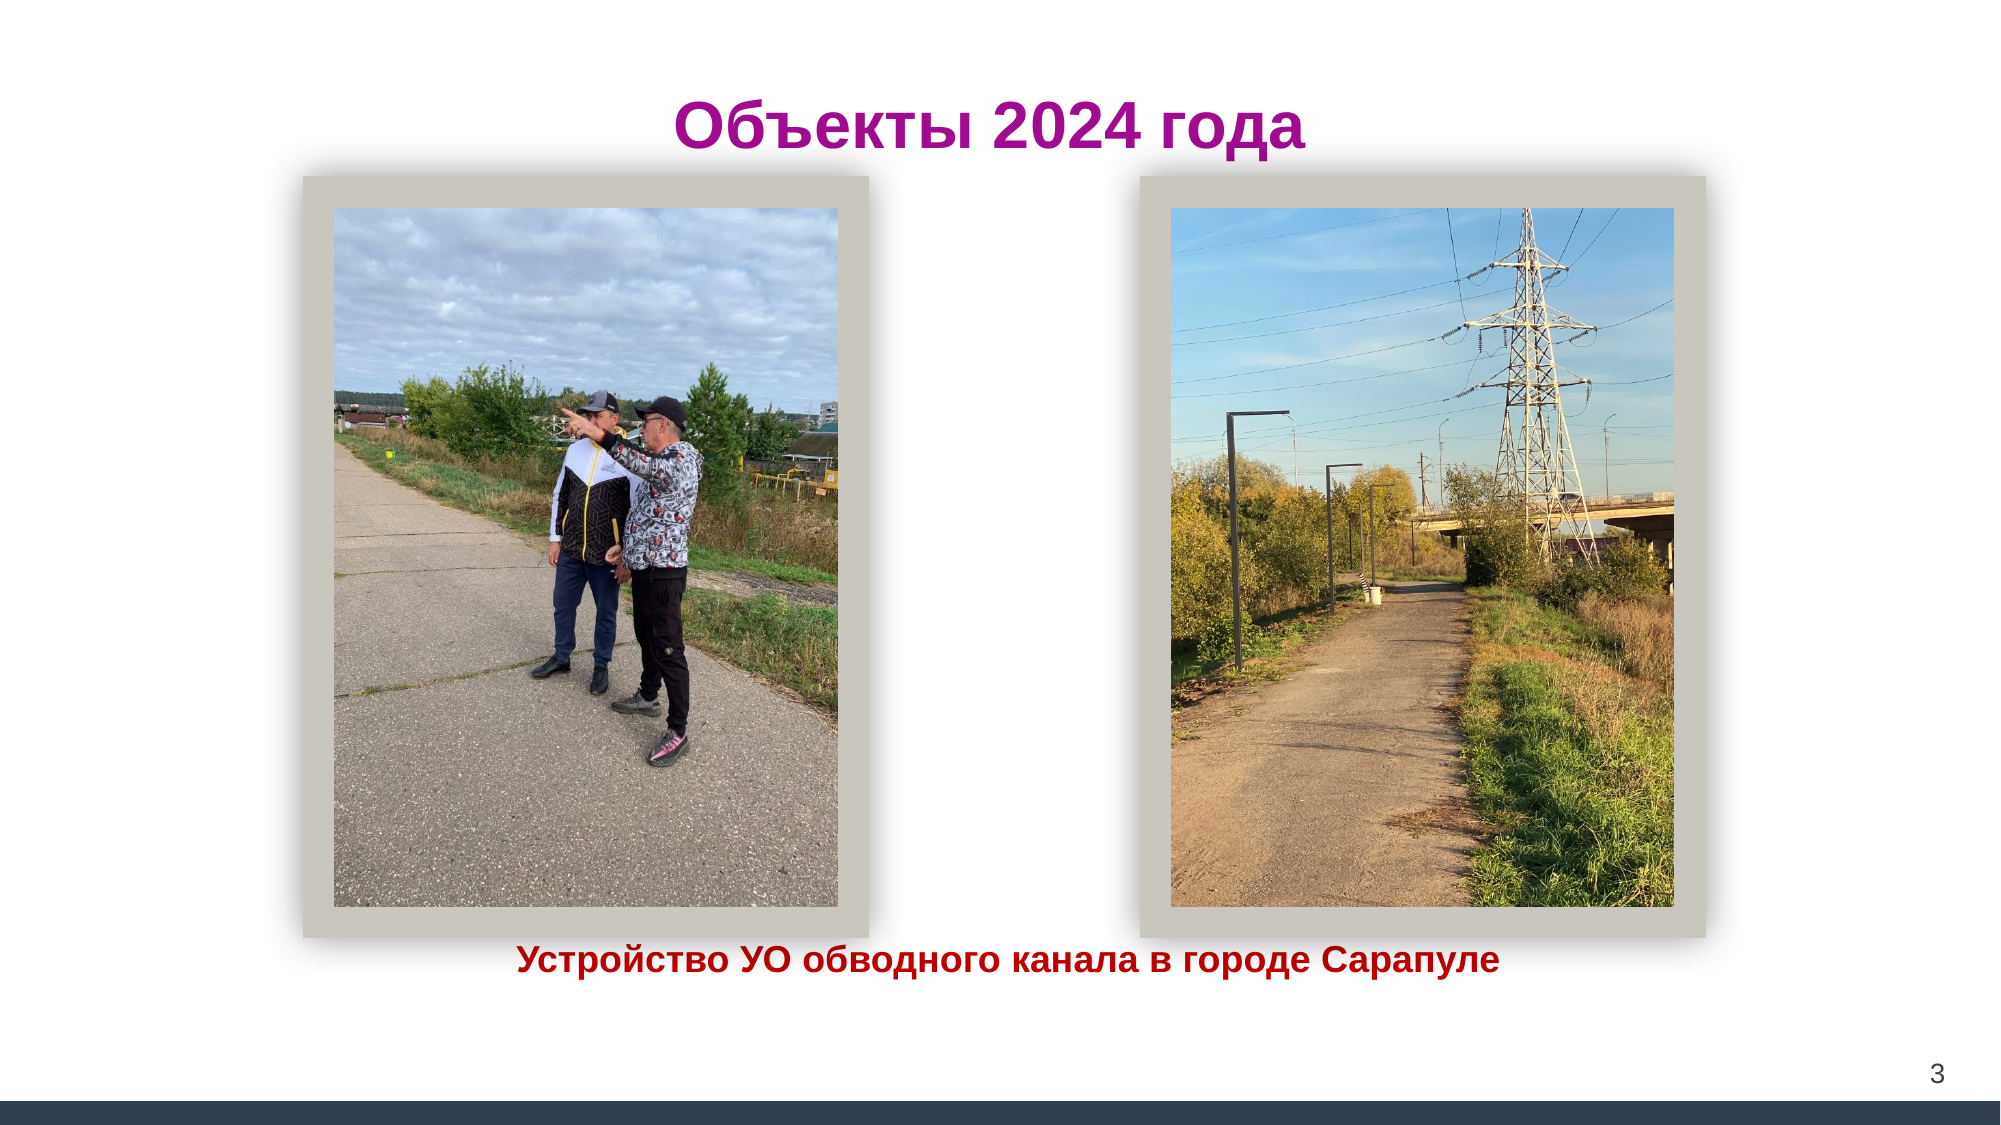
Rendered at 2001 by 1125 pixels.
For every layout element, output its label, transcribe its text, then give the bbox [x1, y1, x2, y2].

picture [1171, 207, 1675, 908]
slide_number 3 [1510, 1042, 1961, 1103]
text_box Устройство УО обводного канала в городе Сарапуле [124, 927, 1893, 988]
title Объекты 2024 года [44, 59, 1936, 194]
picture [334, 207, 838, 908]
